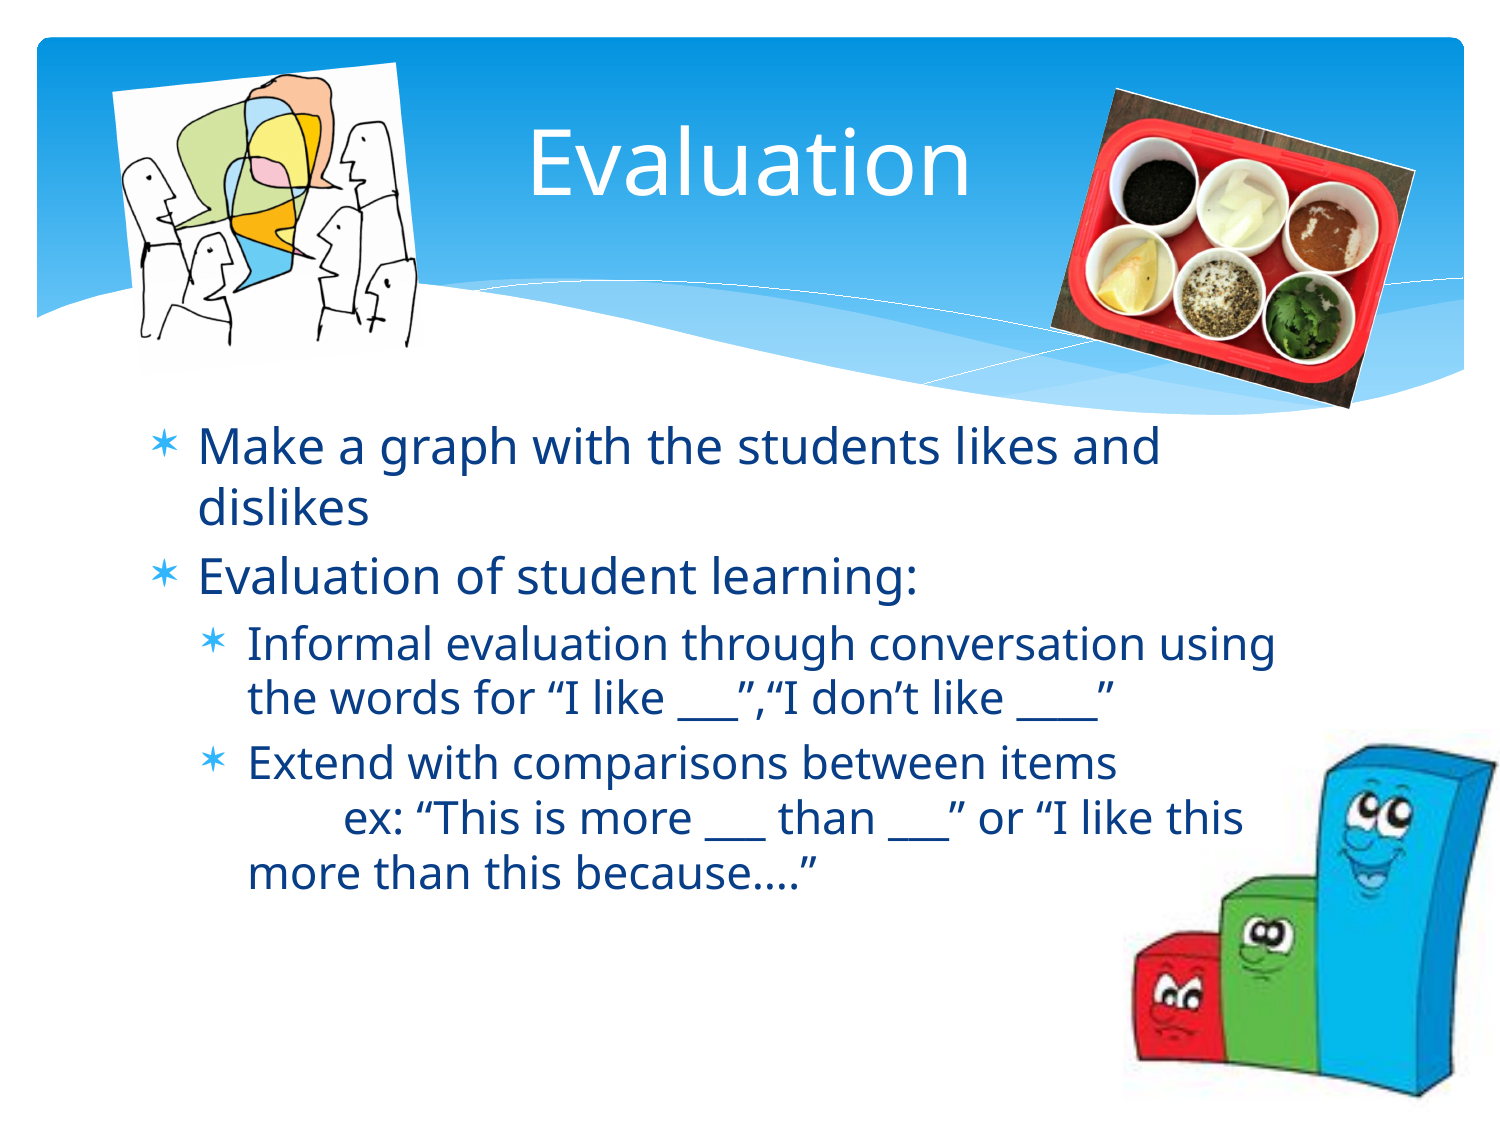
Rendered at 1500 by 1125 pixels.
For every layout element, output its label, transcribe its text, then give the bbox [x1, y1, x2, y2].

picture [1050, 88, 1415, 410]
title Evaluation [75, 55, 1425, 261]
picture [1122, 729, 1500, 1113]
list Make a graph with the students likes and dislikes Evaluation of student learning: Informal evaluation through conversation using the words for “I like ___”,“I don’t like ____” Extend with comparisons between items ex: “This is more ___ than ___” or “I like this more than this because….” [137, 407, 1346, 1063]
picture [113, 63, 424, 375]
